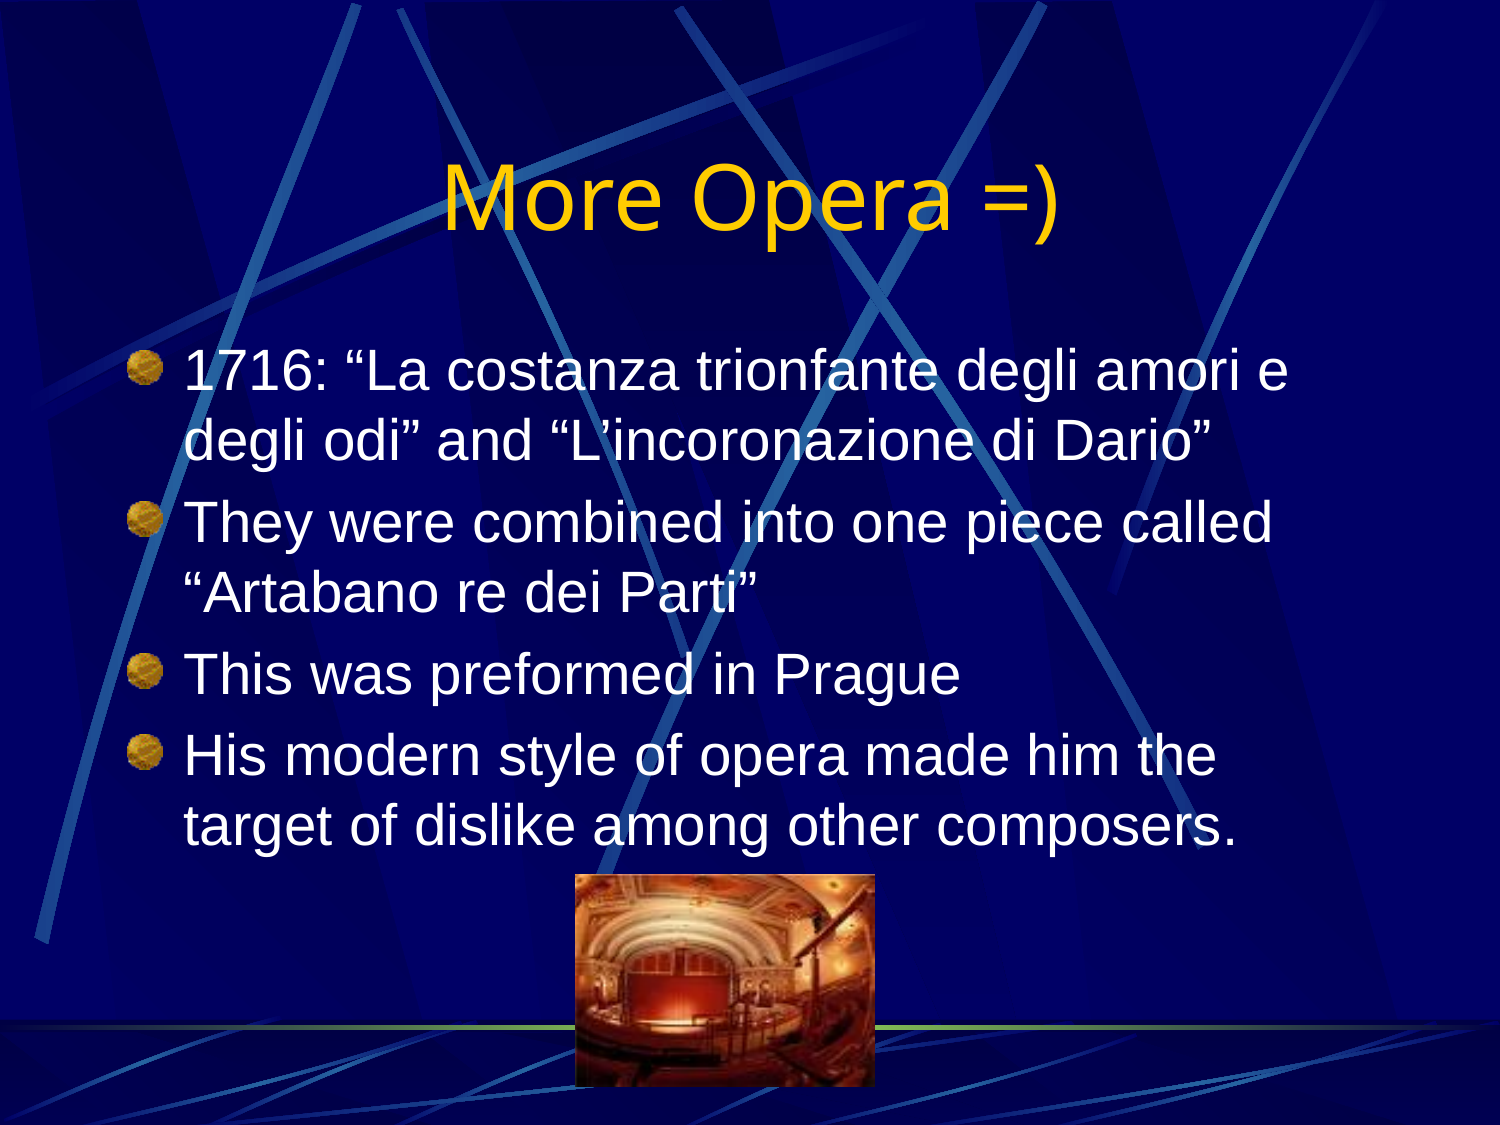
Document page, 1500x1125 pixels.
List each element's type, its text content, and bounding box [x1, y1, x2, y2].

list 1716: “La costanza trionfante degli amori e degli odi” and “L’incoronazione di Dario” They were combined into one piece called “Artabano re dei Parti” This was preformed in Prague His modern style of opera made him the target of dislike among other composers. [112, 324, 1388, 1001]
title More Opera =) [112, 131, 1388, 257]
picture [127, 350, 163, 385]
picture [127, 653, 163, 689]
picture [127, 734, 163, 770]
picture [574, 874, 876, 1087]
picture [127, 501, 163, 537]
